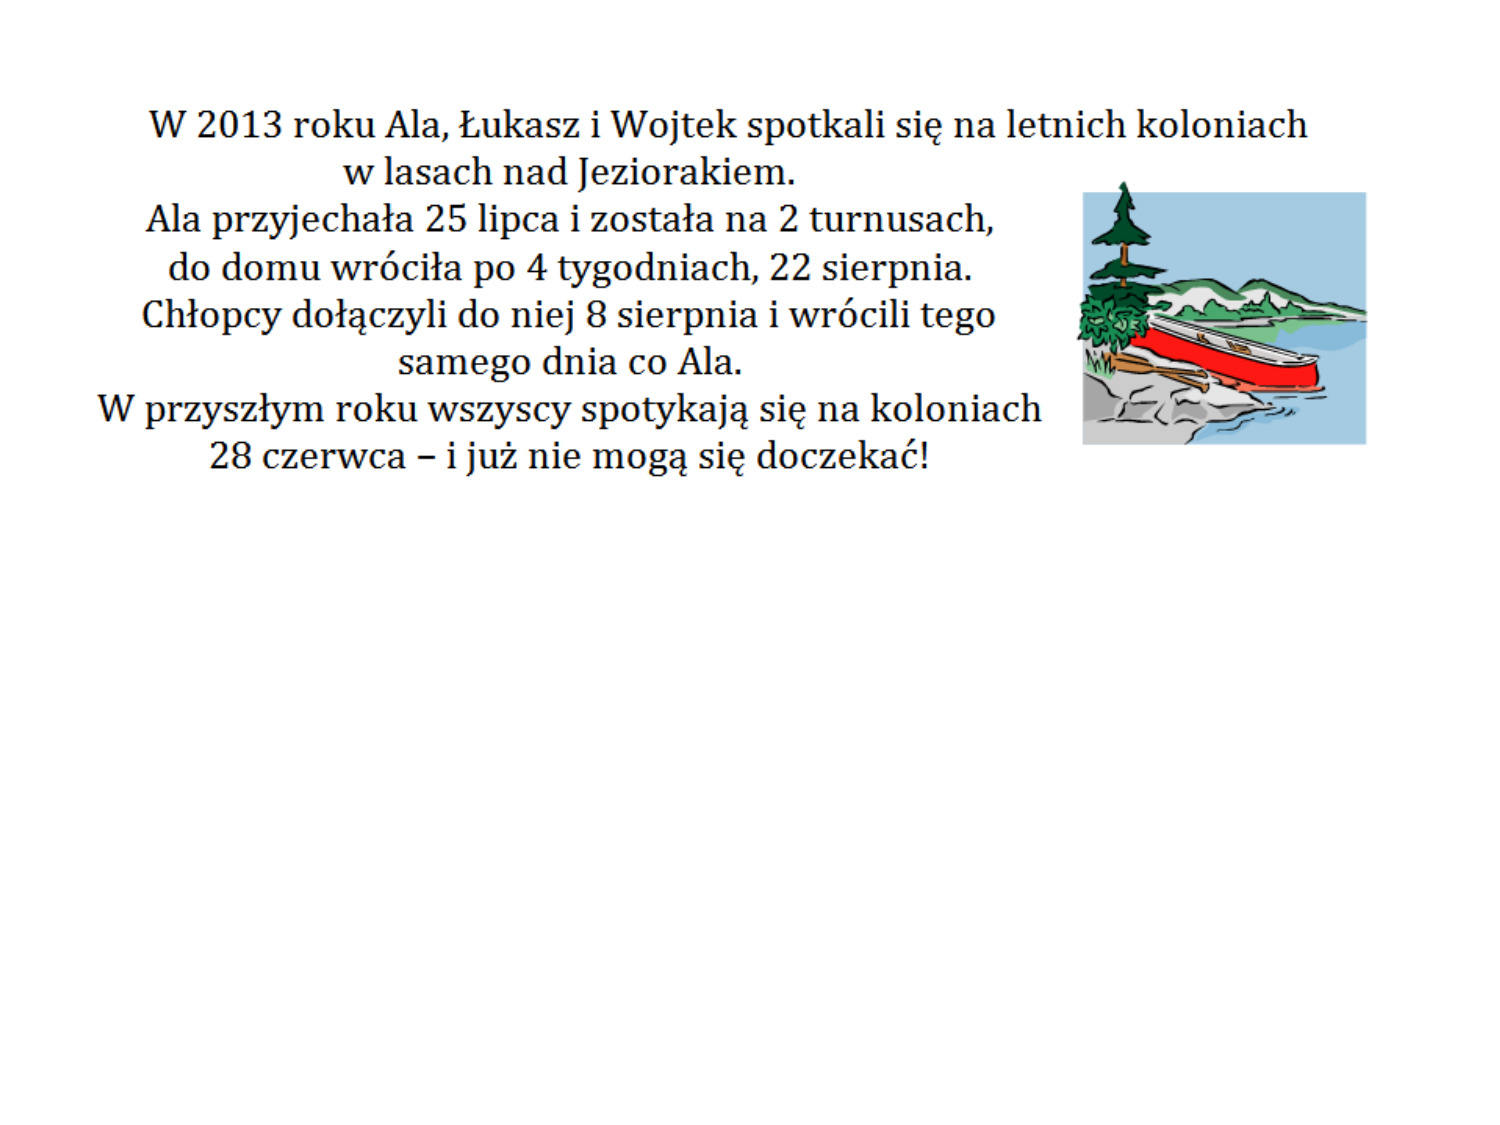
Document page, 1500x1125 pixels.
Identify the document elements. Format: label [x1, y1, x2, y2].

picture [74, 89, 1424, 500]
